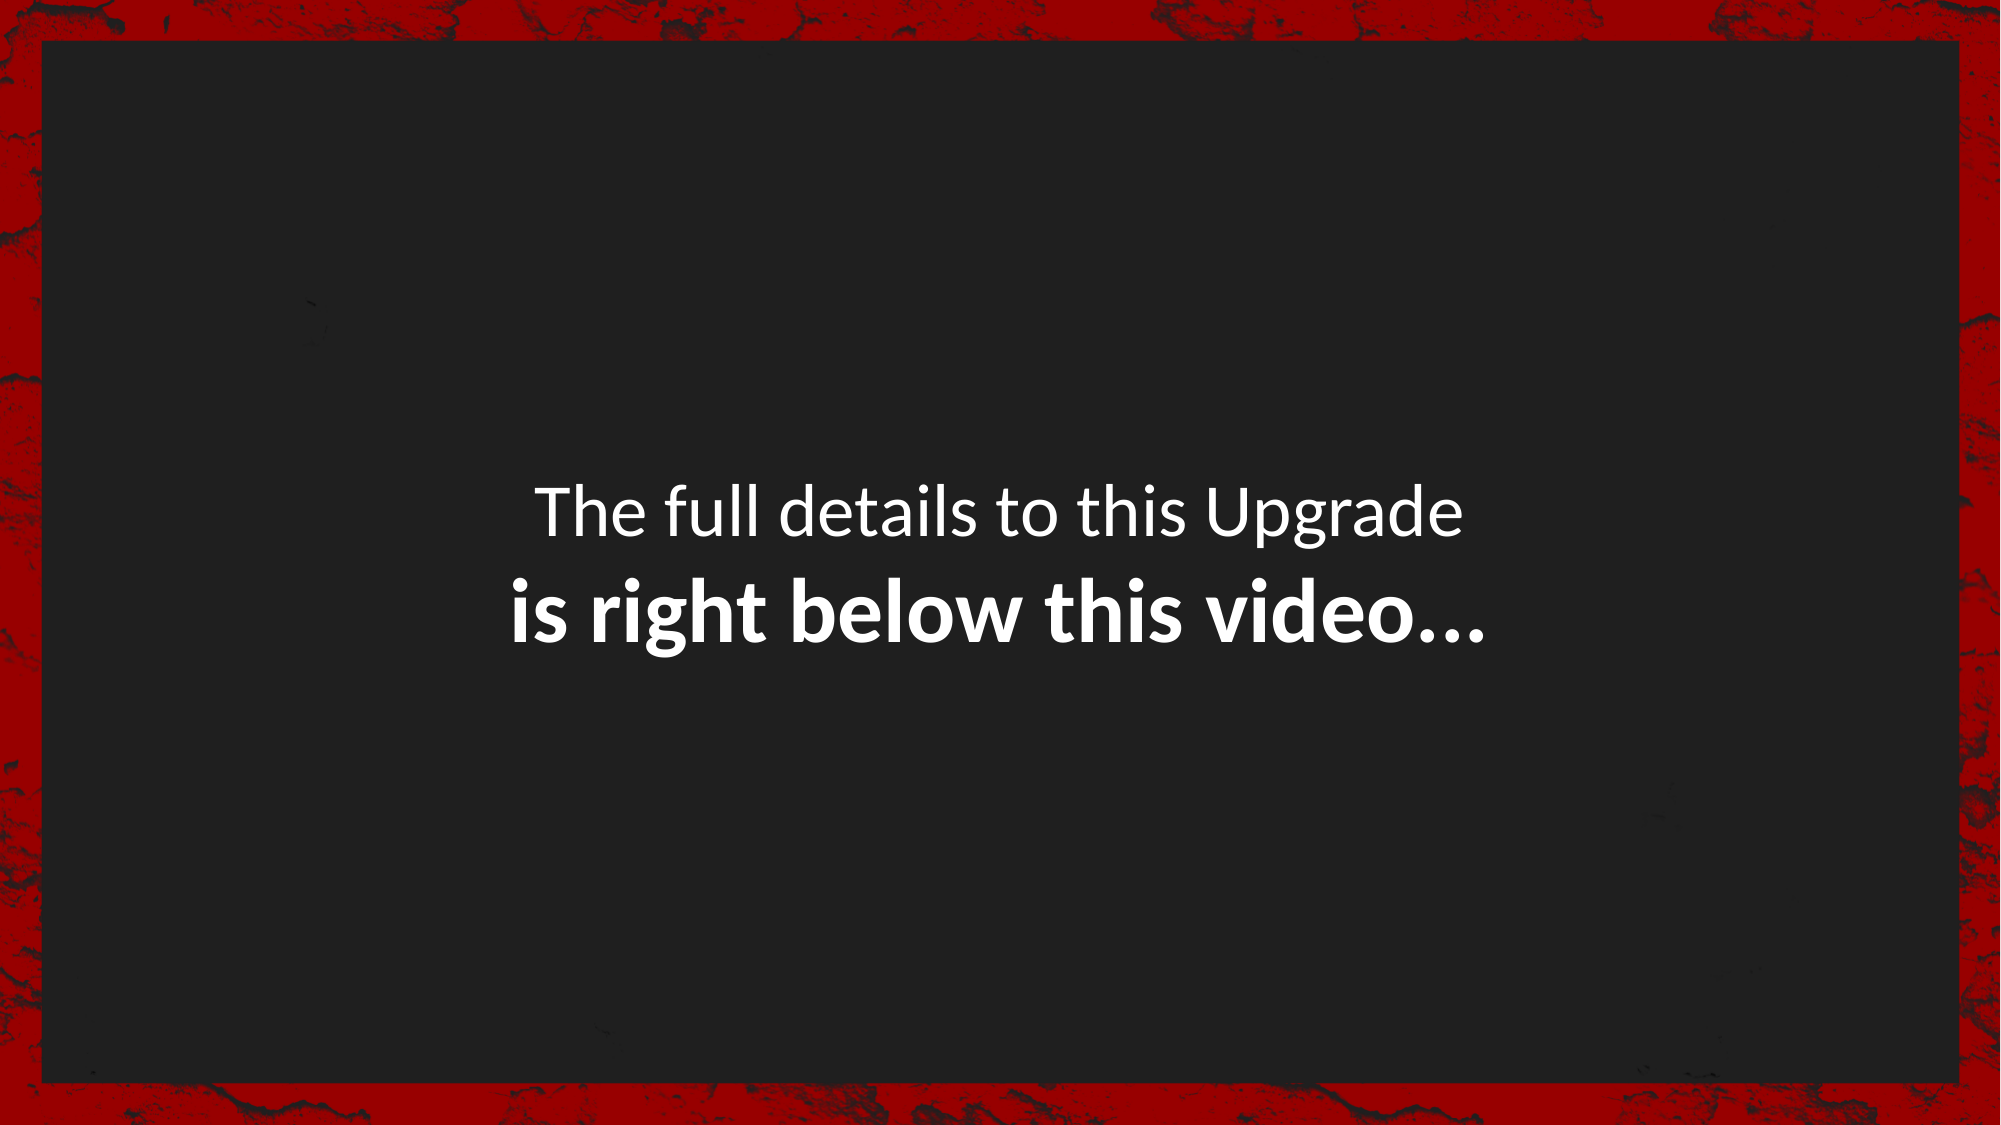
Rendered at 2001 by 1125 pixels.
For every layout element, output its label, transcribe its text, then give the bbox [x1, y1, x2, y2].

text_box The full details to this Upgrade is right below this video... [0, 453, 2000, 669]
picture [0, 0, 2001, 1125]
